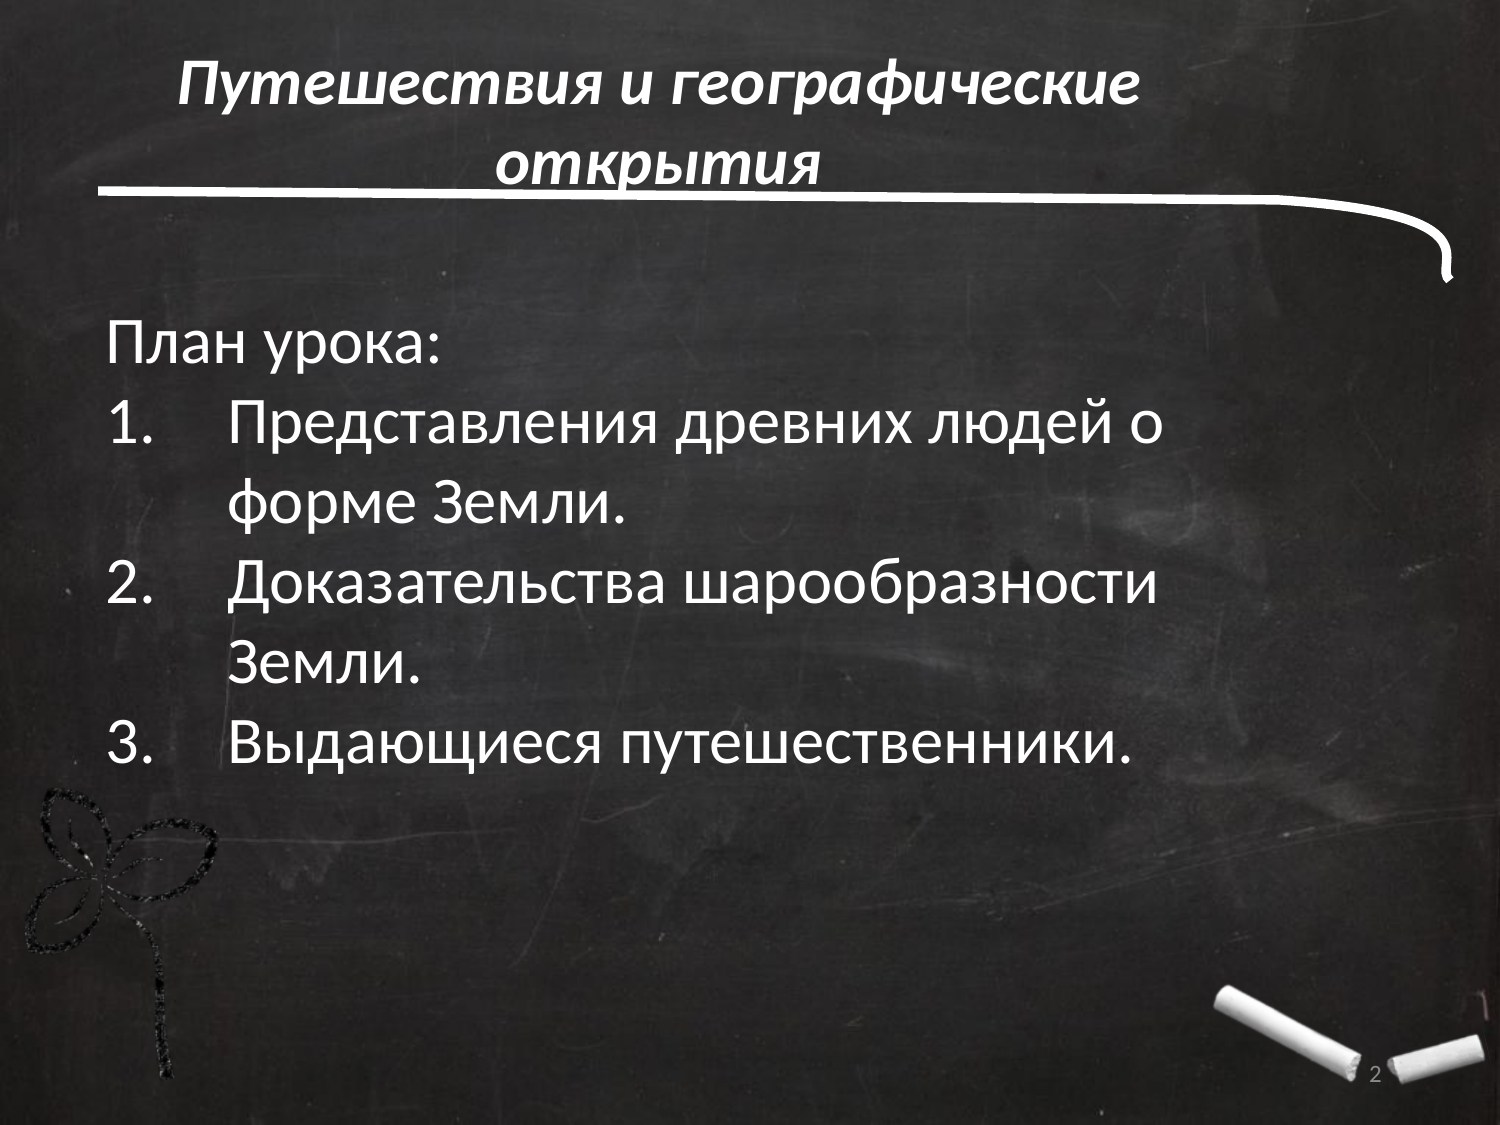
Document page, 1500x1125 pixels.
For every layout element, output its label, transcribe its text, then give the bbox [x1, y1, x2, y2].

picture [0, 0, 1500, 1125]
text_box План урока: Представления древних людей о форме Земли. Доказательства шарообразности Земли. Выдающиеся путешественники. [90, 289, 1229, 1125]
text_box [98, 189, 1451, 281]
text_box Путешествия и географические открытия [90, 30, 1229, 205]
